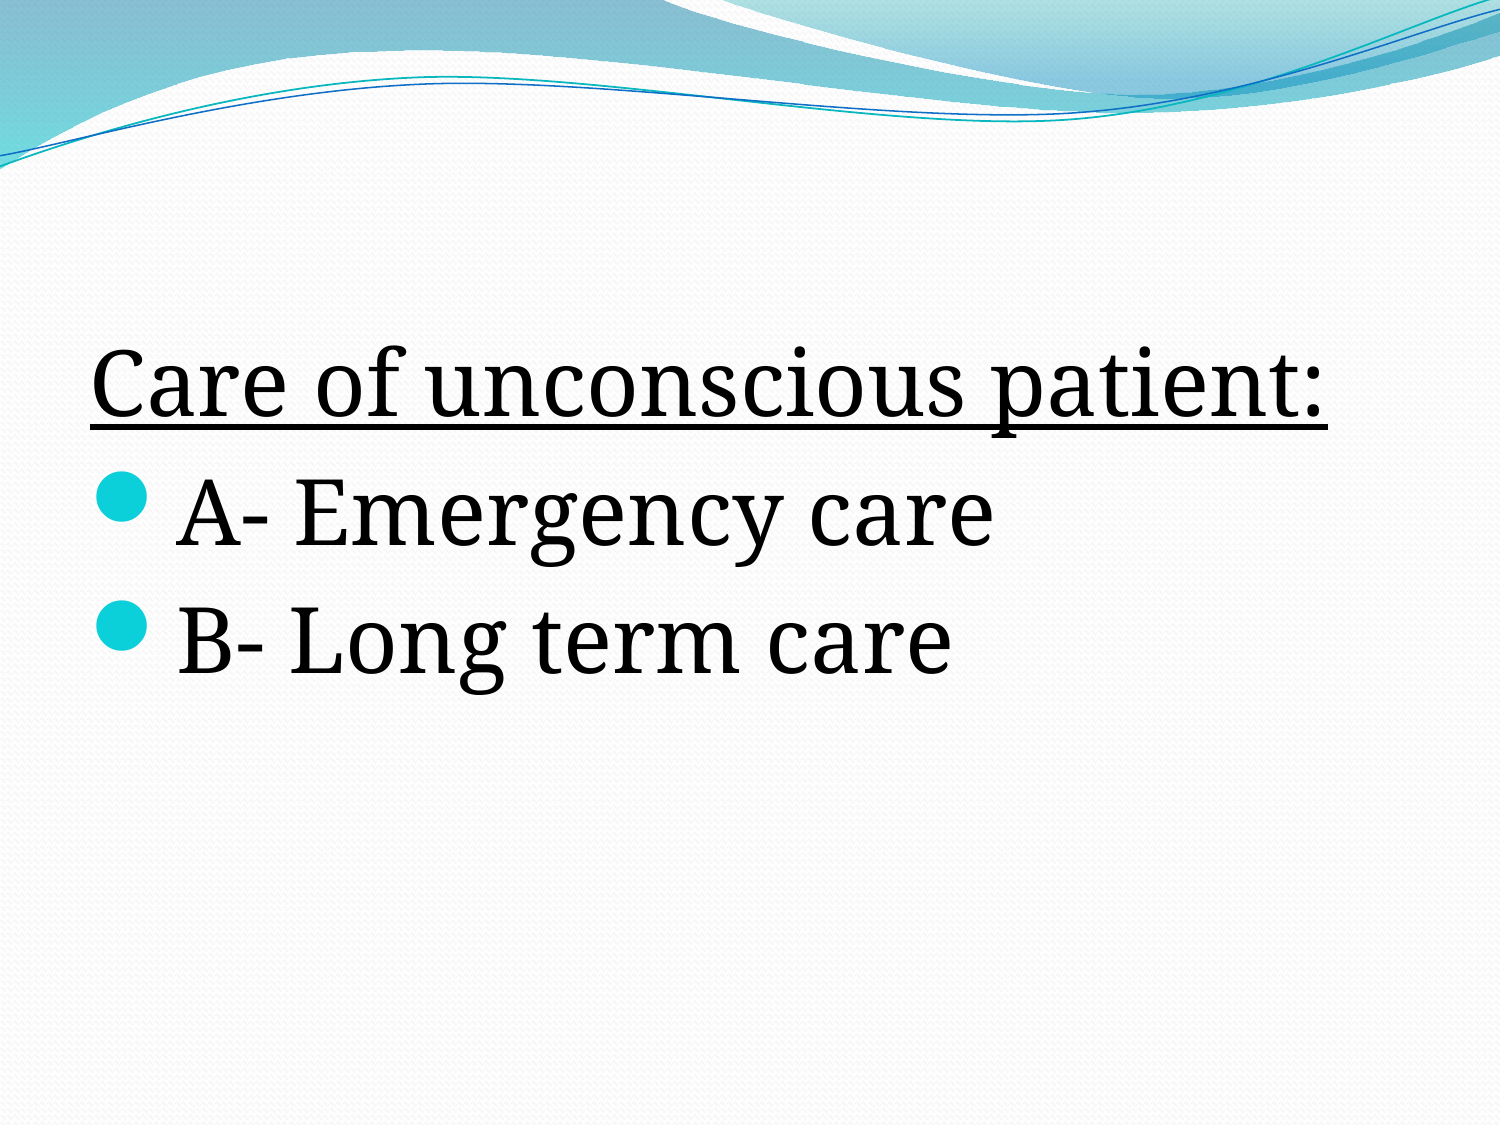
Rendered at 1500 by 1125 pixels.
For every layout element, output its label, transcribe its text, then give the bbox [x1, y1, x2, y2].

list Care of unconscious patient: A- Emergency care B- Long term care [75, 317, 1425, 1038]
